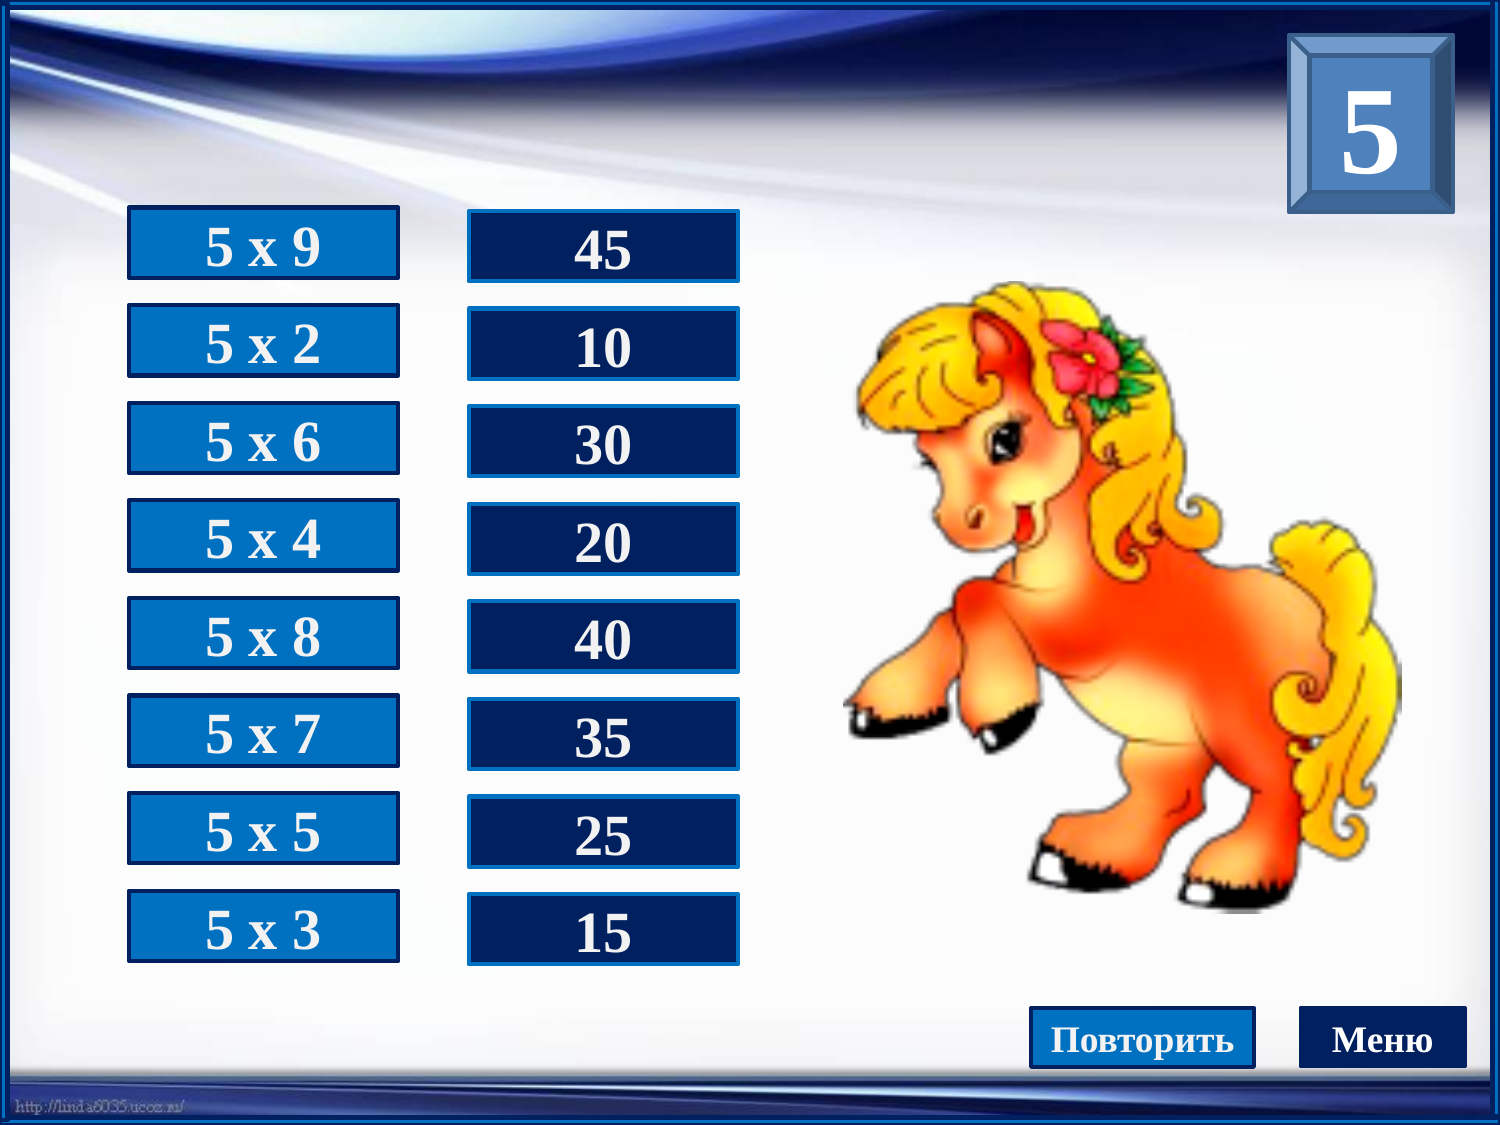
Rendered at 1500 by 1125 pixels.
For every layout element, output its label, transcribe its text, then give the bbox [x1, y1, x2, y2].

text_box 30 [467, 404, 740, 478]
text_box 5 х 9 [127, 205, 400, 280]
text_box 45 [467, 209, 740, 283]
text_box 5 х 5 [127, 791, 400, 865]
text_box 35 [467, 697, 740, 771]
text_box 5 х 8 [127, 596, 400, 670]
text_box 5 [1287, 33, 1455, 214]
text_box 20 [467, 502, 740, 576]
picture [10, 10, 1490, 1115]
text_box [0, 0, 1490, 10]
text_box 15 [467, 892, 740, 966]
text_box 25 [467, 794, 740, 869]
text_box Меню [1299, 1006, 1467, 1068]
text_box 5 х 2 [127, 303, 400, 378]
text_box 5 х 6 [127, 401, 400, 475]
text_box 5 х 7 [127, 693, 400, 768]
text_box Повторить [1029, 1006, 1256, 1069]
text_box 5 х 3 [127, 889, 400, 963]
text_box [1490, 0, 1500, 1118]
text_box [0, 1, 10, 1122]
text_box 40 [467, 599, 740, 674]
text_box 10 [467, 306, 740, 381]
text_box 5 х 4 [127, 498, 400, 573]
text_box [0, 1115, 1500, 1125]
